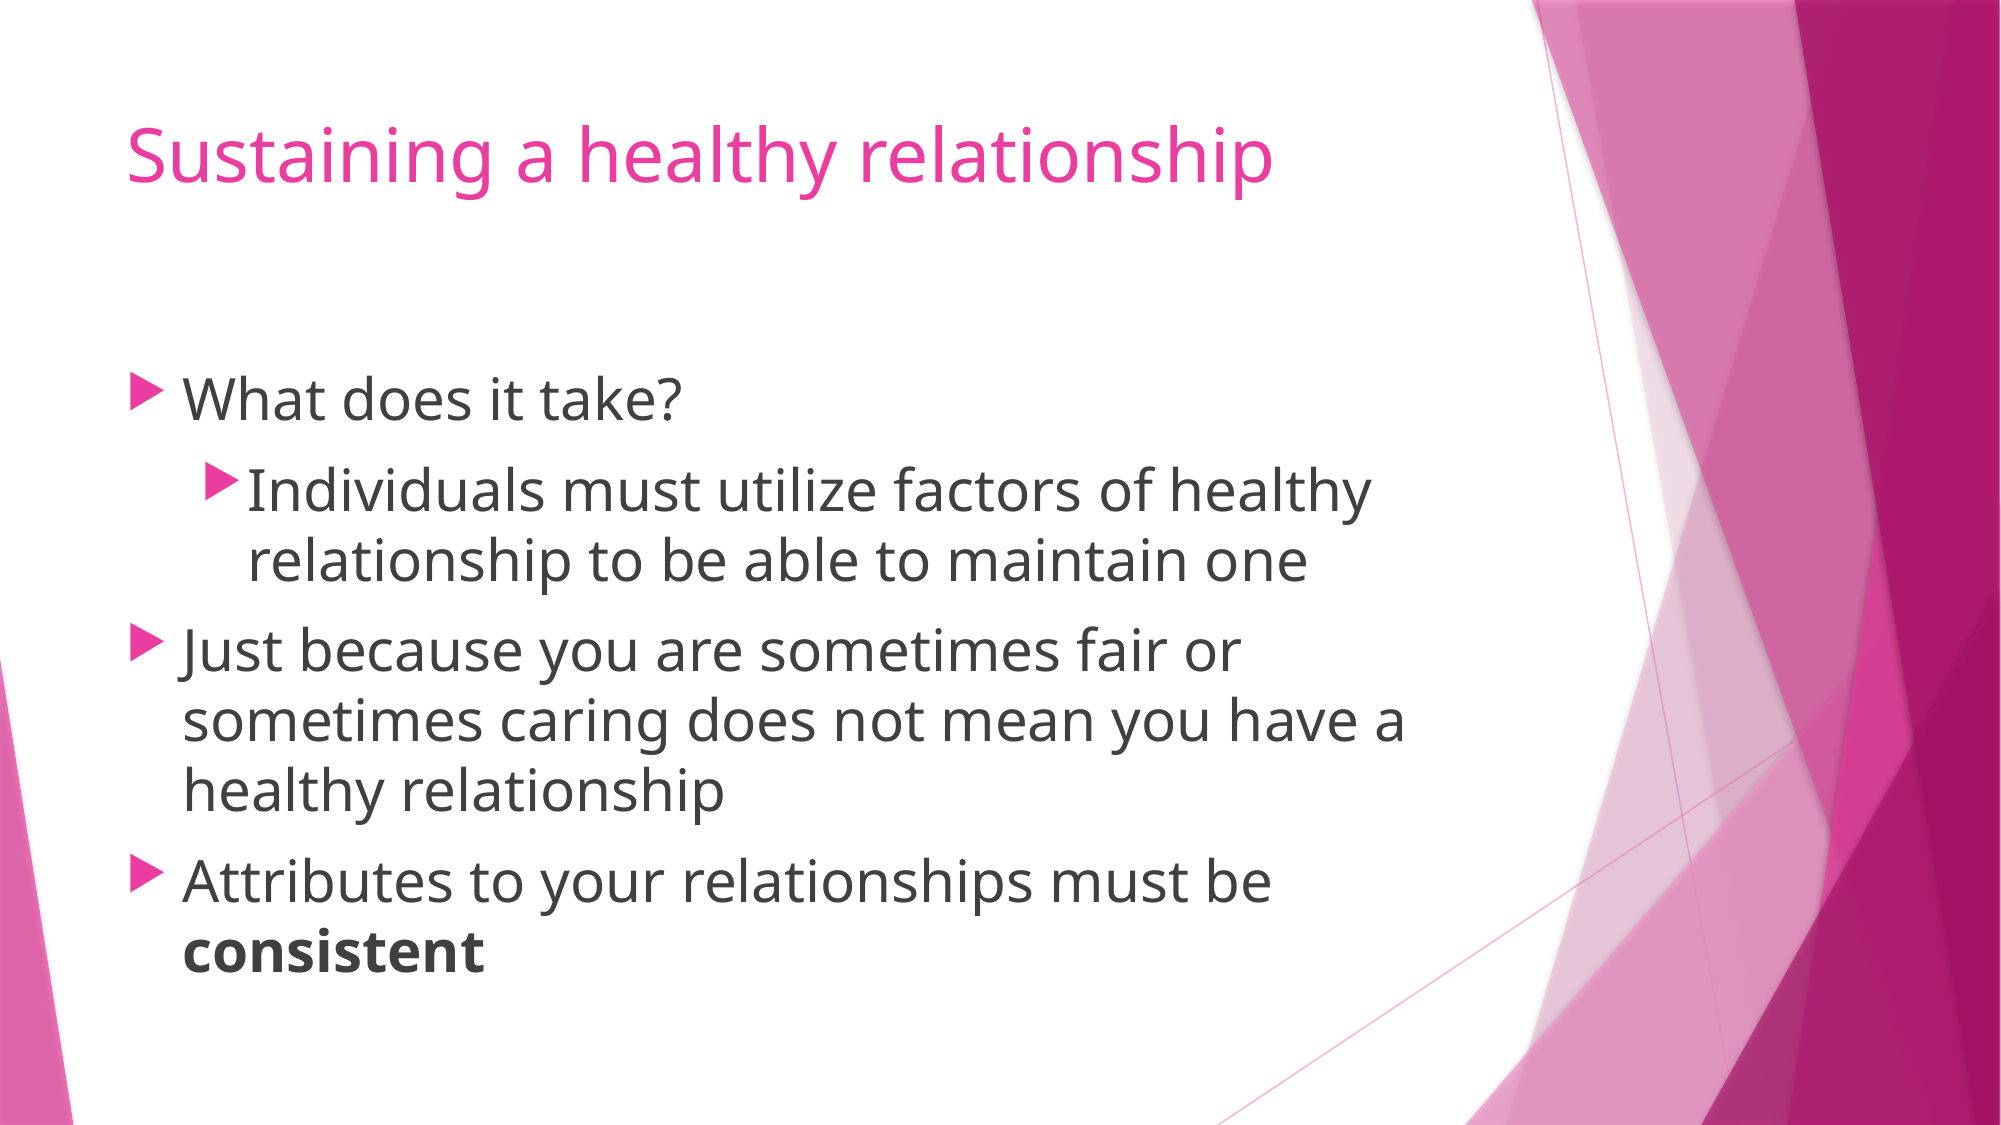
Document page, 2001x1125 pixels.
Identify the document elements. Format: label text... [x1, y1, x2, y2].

title Sustaining a healthy relationship [111, 99, 1522, 317]
list What does it take? Individuals must utilize factors of healthy relationship to be able to maintain one Just because you are sometimes fair or sometimes caring does not mean you have a healthy relationship Attributes to your relationships must be consistent [111, 354, 1522, 992]
